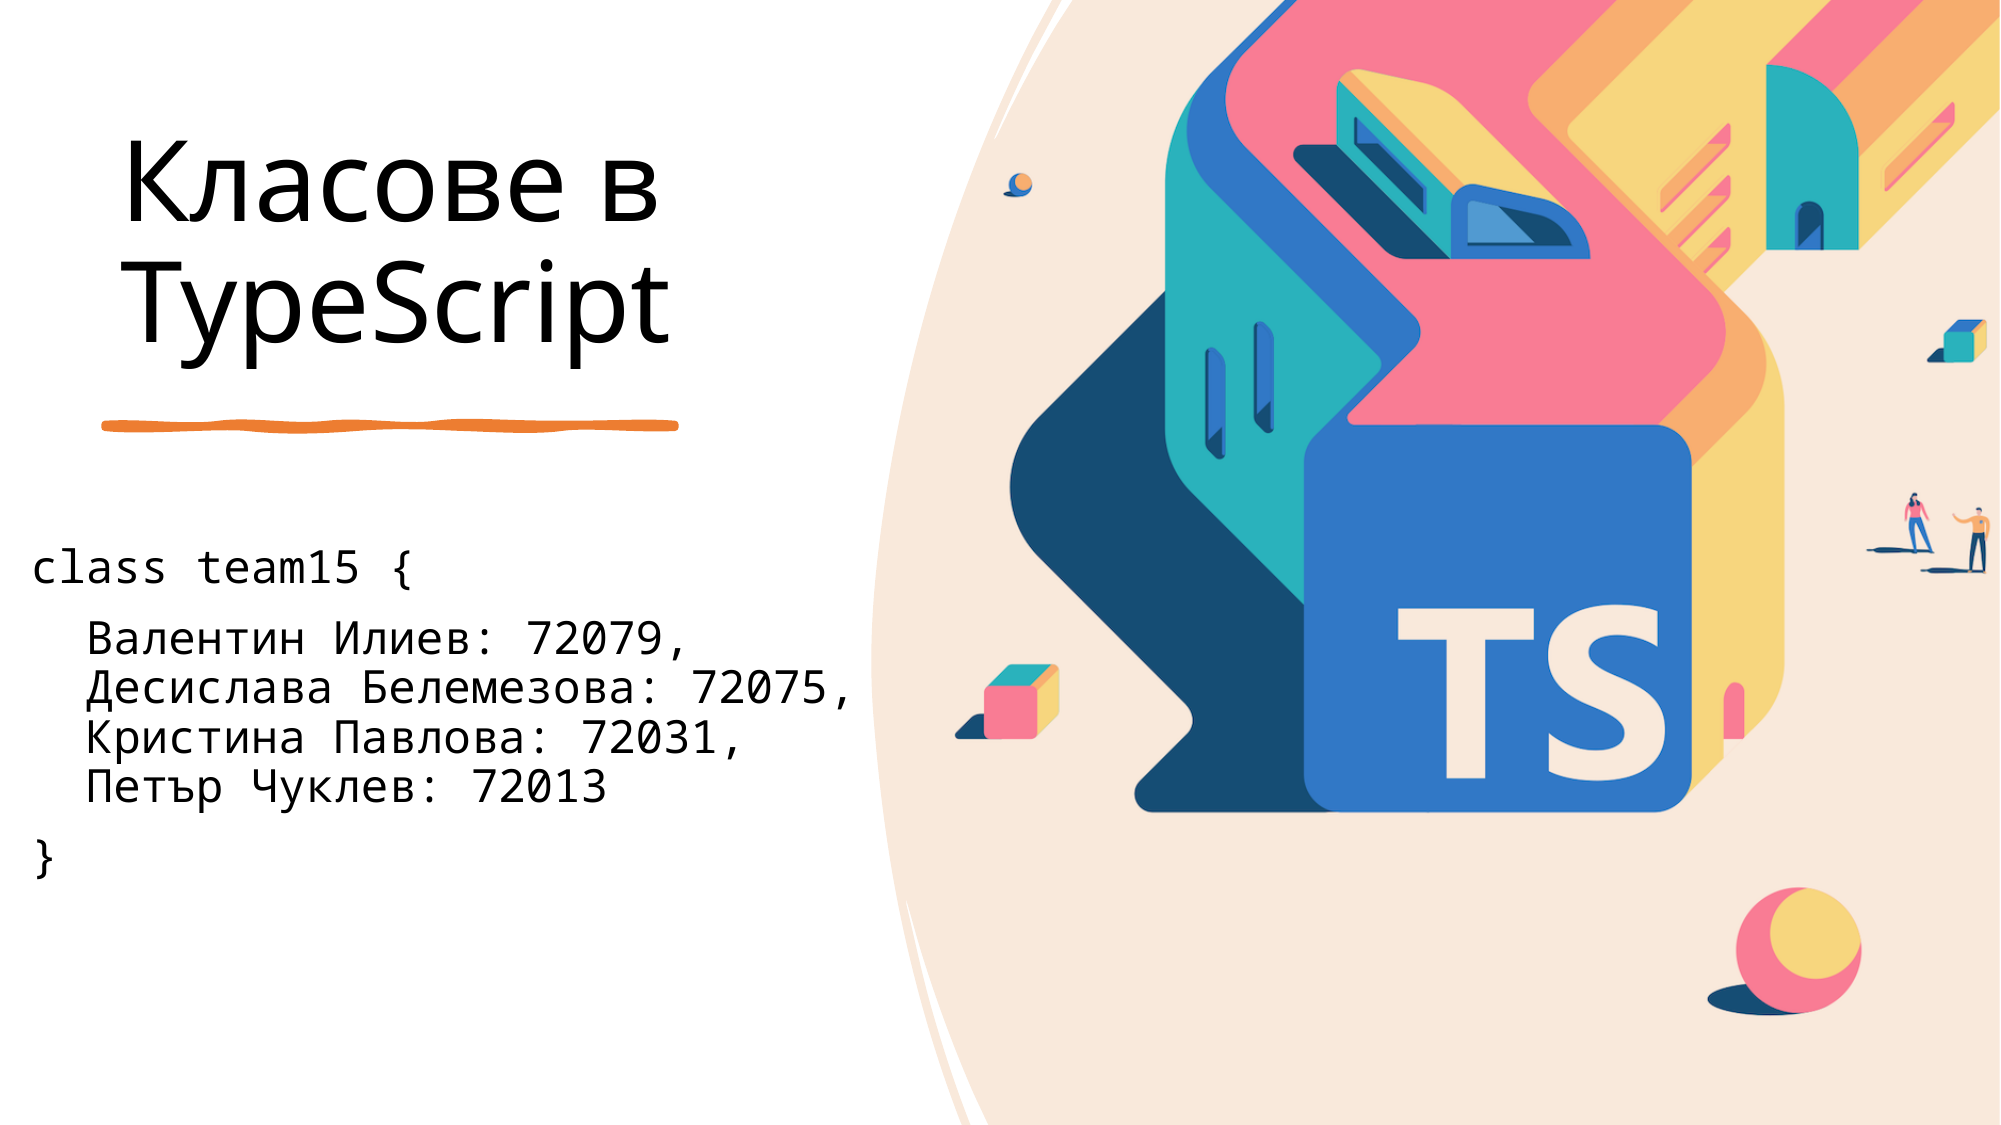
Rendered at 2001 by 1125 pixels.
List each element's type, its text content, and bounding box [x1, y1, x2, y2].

text_box [0, 0, 871, 1125]
picture [871, 0, 2000, 1125]
list class team15 { Валентин Илиев: 72079, Десислава Белемезова: 72075, Кристина Павлова: 72031, Петър Чуклев: 72013 } [15, 536, 871, 1107]
title Класове в TypeScript [105, 53, 822, 375]
text_box [103, 421, 676, 431]
